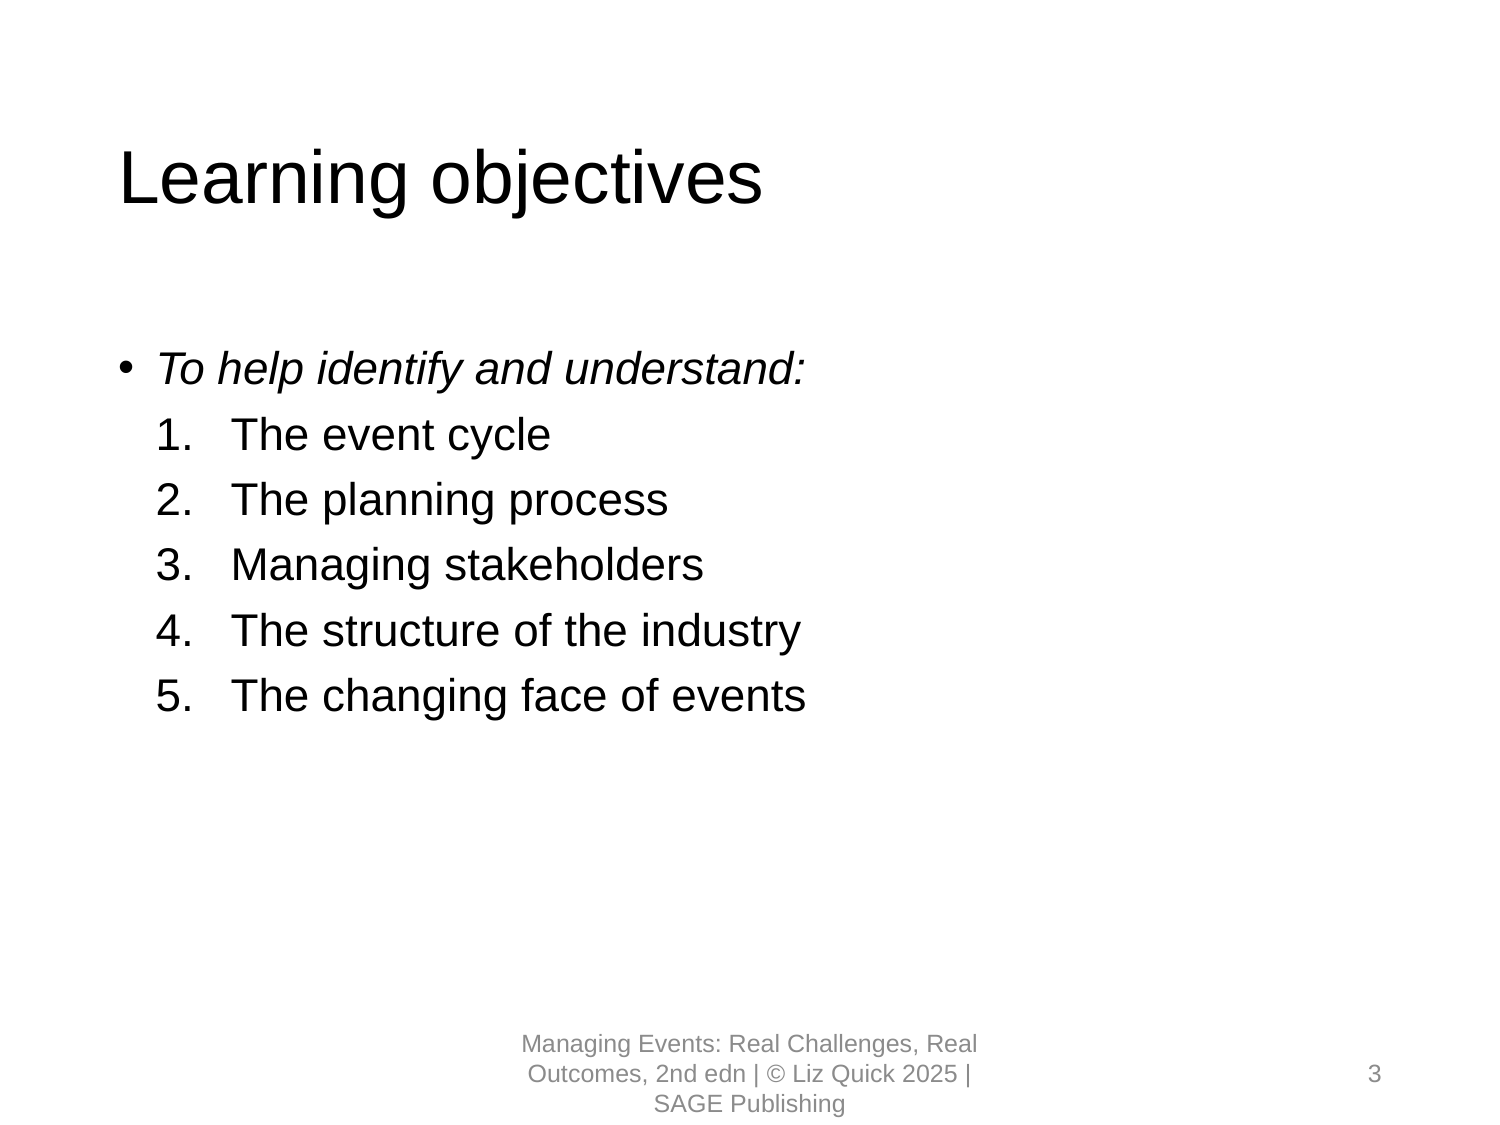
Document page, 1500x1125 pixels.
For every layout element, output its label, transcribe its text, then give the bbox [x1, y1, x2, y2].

list To help identify and understand: The event cycle The planning process Managing stakeholders The structure of the industry The changing face of events [103, 331, 1397, 1013]
slide_number 3 [1059, 1042, 1397, 1103]
title Learning objectives [103, 70, 1397, 288]
footer Managing Events: Real Challenges, Real Outcomes, 2nd edn | © Liz Quick 2025 | SAGE Publishing [496, 1042, 1004, 1103]
